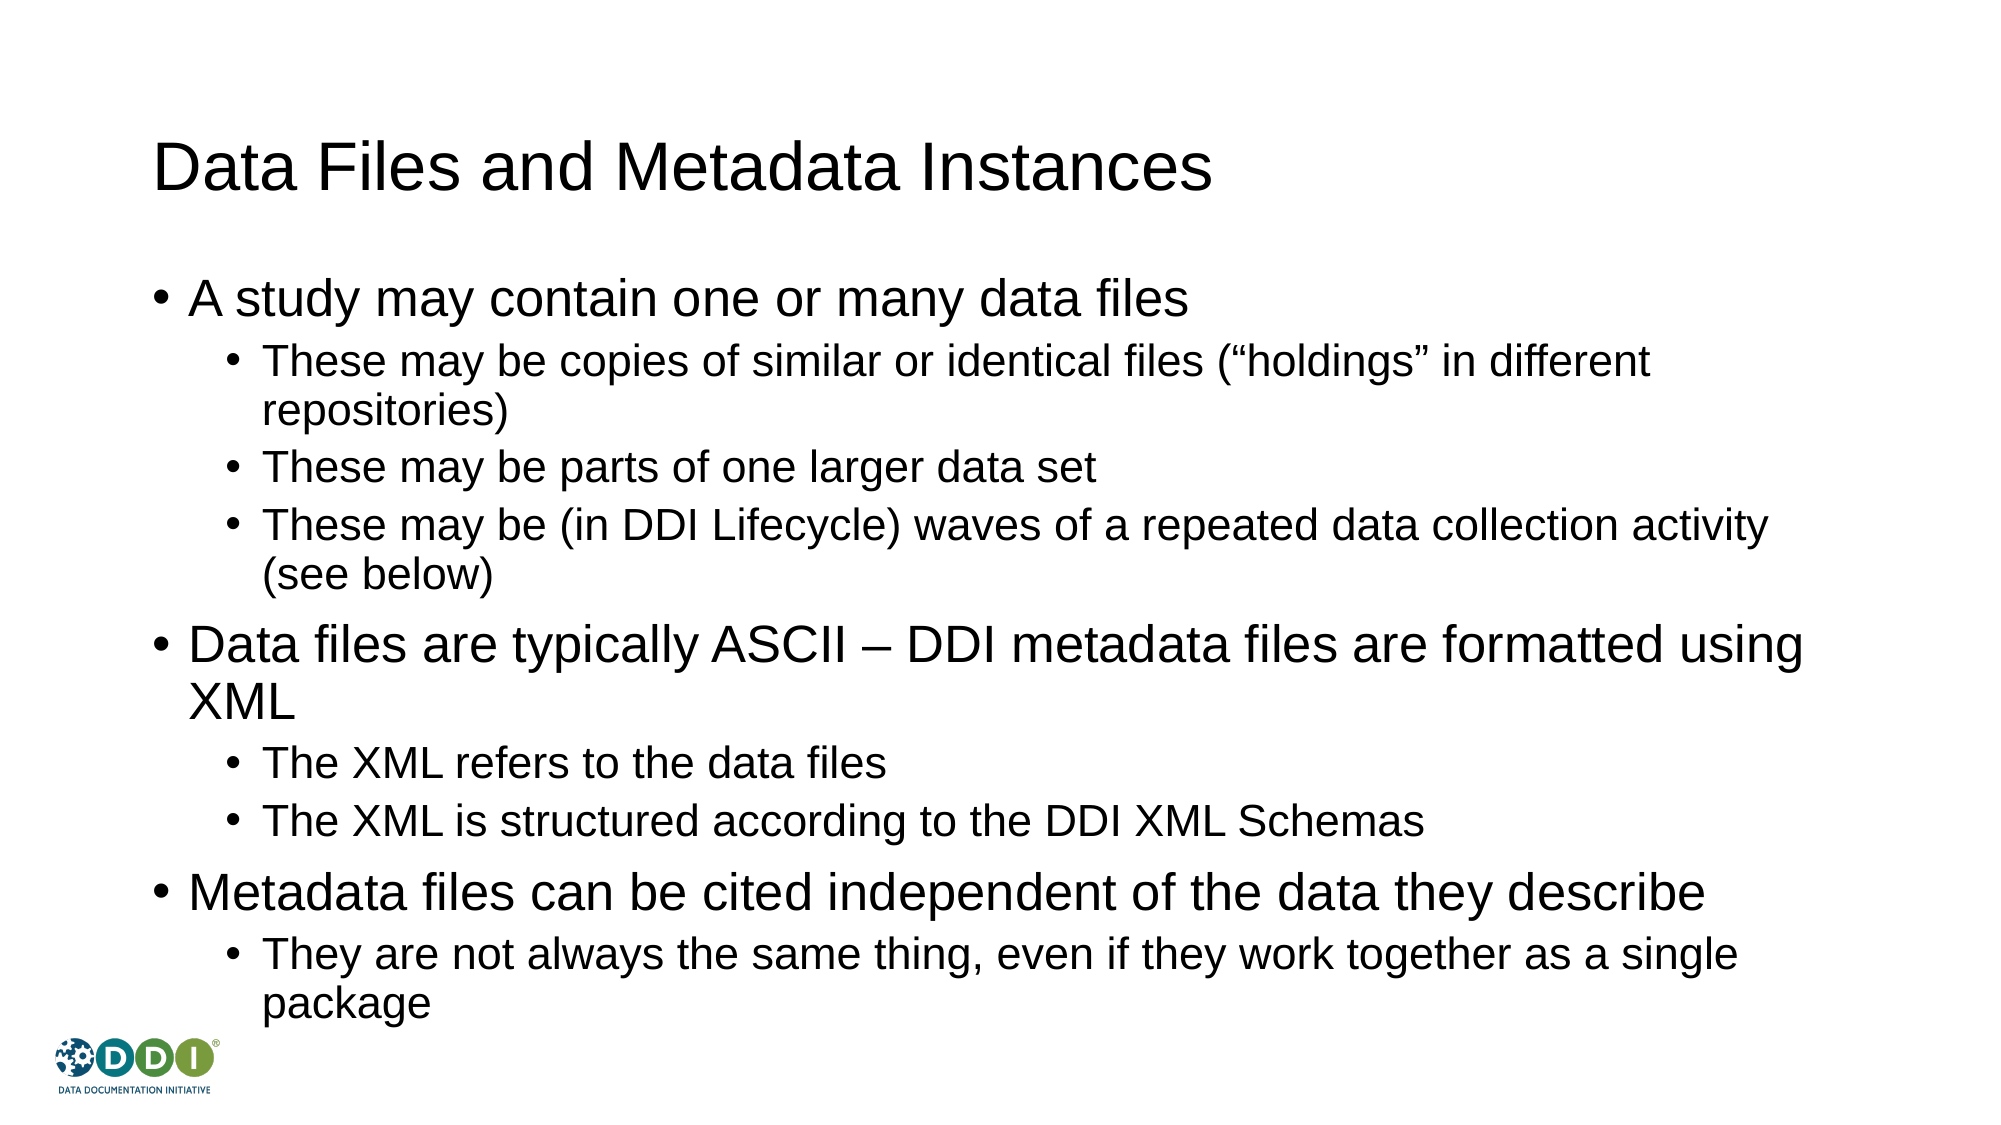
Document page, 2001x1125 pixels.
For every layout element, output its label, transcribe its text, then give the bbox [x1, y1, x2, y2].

title Data Files and Metadata Instances [137, 59, 1863, 264]
picture [53, 1035, 222, 1095]
list A study may contain one or many data files These may be copies of similar or identical files (“holdings” in different repositories) These may be parts of one larger data set These may be (in DDI Lifecycle) waves of a repeated data collection activity (see below) Data files are typically ASCII – DDI metadata files are formatted using XML The XML refers to the data files The XML is structured according to the DDI XML Schemas Metadata files can be cited independent of the data they describe They are not always the same thing, even if they work together as a single package [137, 264, 1876, 1043]
